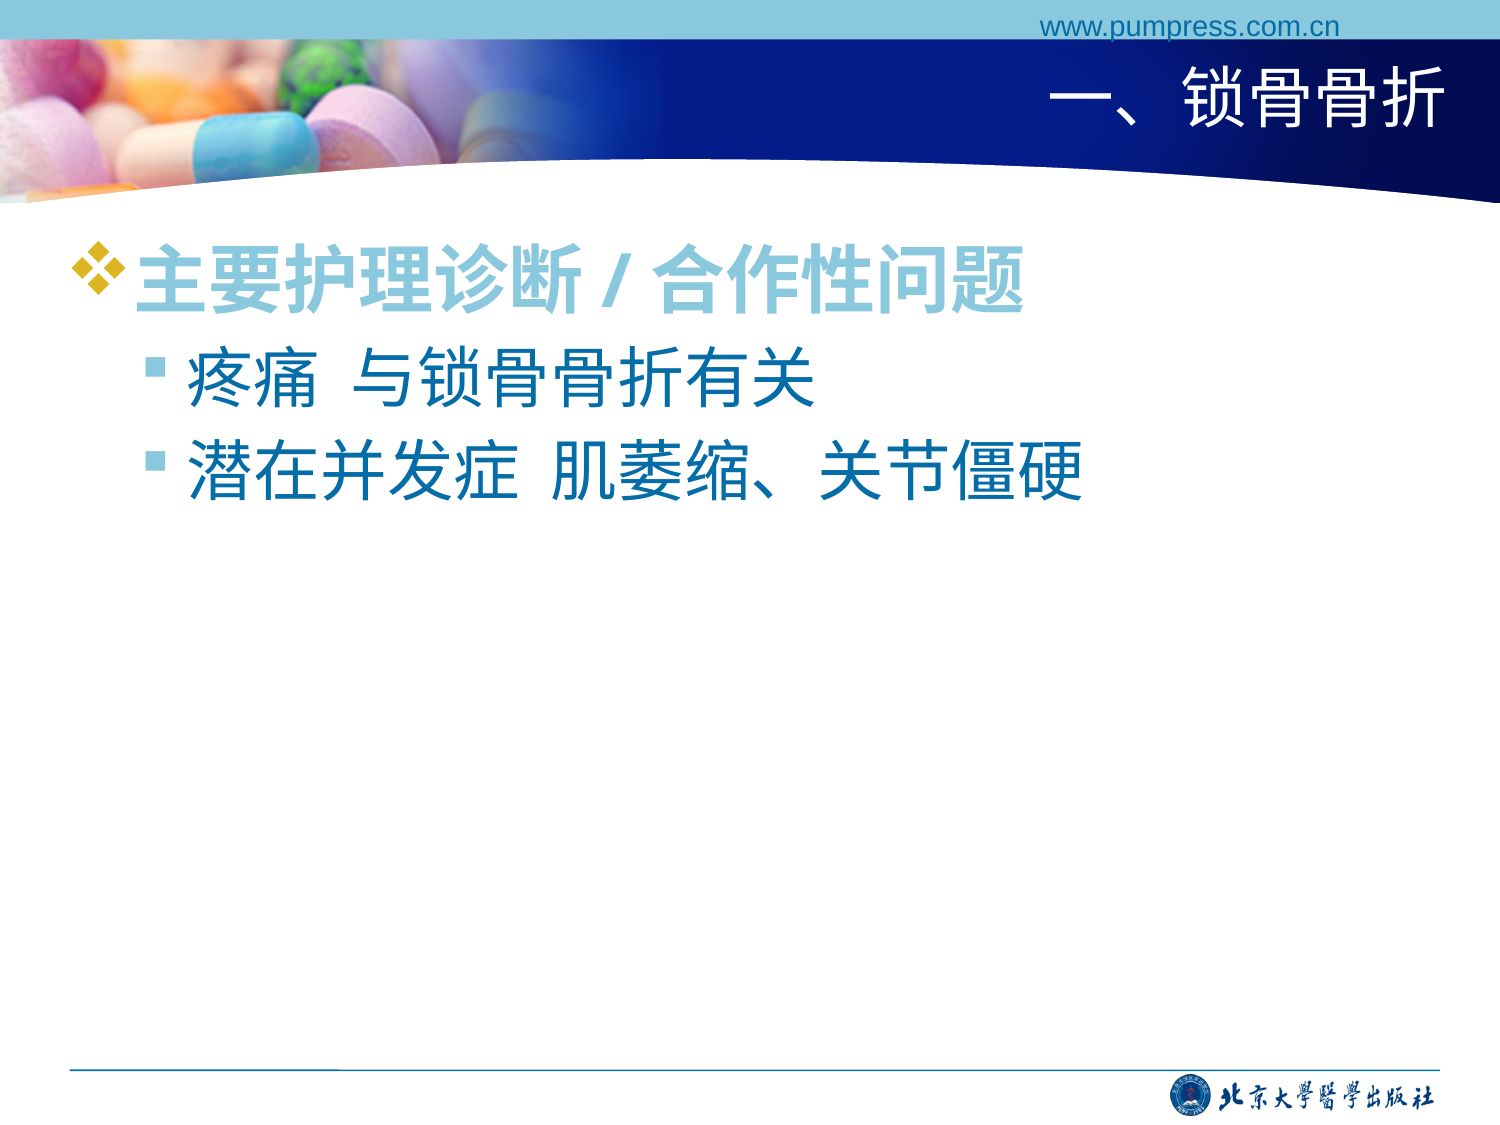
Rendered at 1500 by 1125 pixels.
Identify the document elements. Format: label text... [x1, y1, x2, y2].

title 一、锁骨骨折 [137, 49, 1463, 143]
slide_number www.pumpress.com.cn [1025, 0, 1463, 38]
picture [1170, 1074, 1436, 1118]
picture [0, 40, 1500, 203]
list 主要护理诊断/合作性问题 疼痛 与锁骨骨折有关 潜在并发症 肌萎缩、关节僵硬 [49, 224, 1463, 1026]
